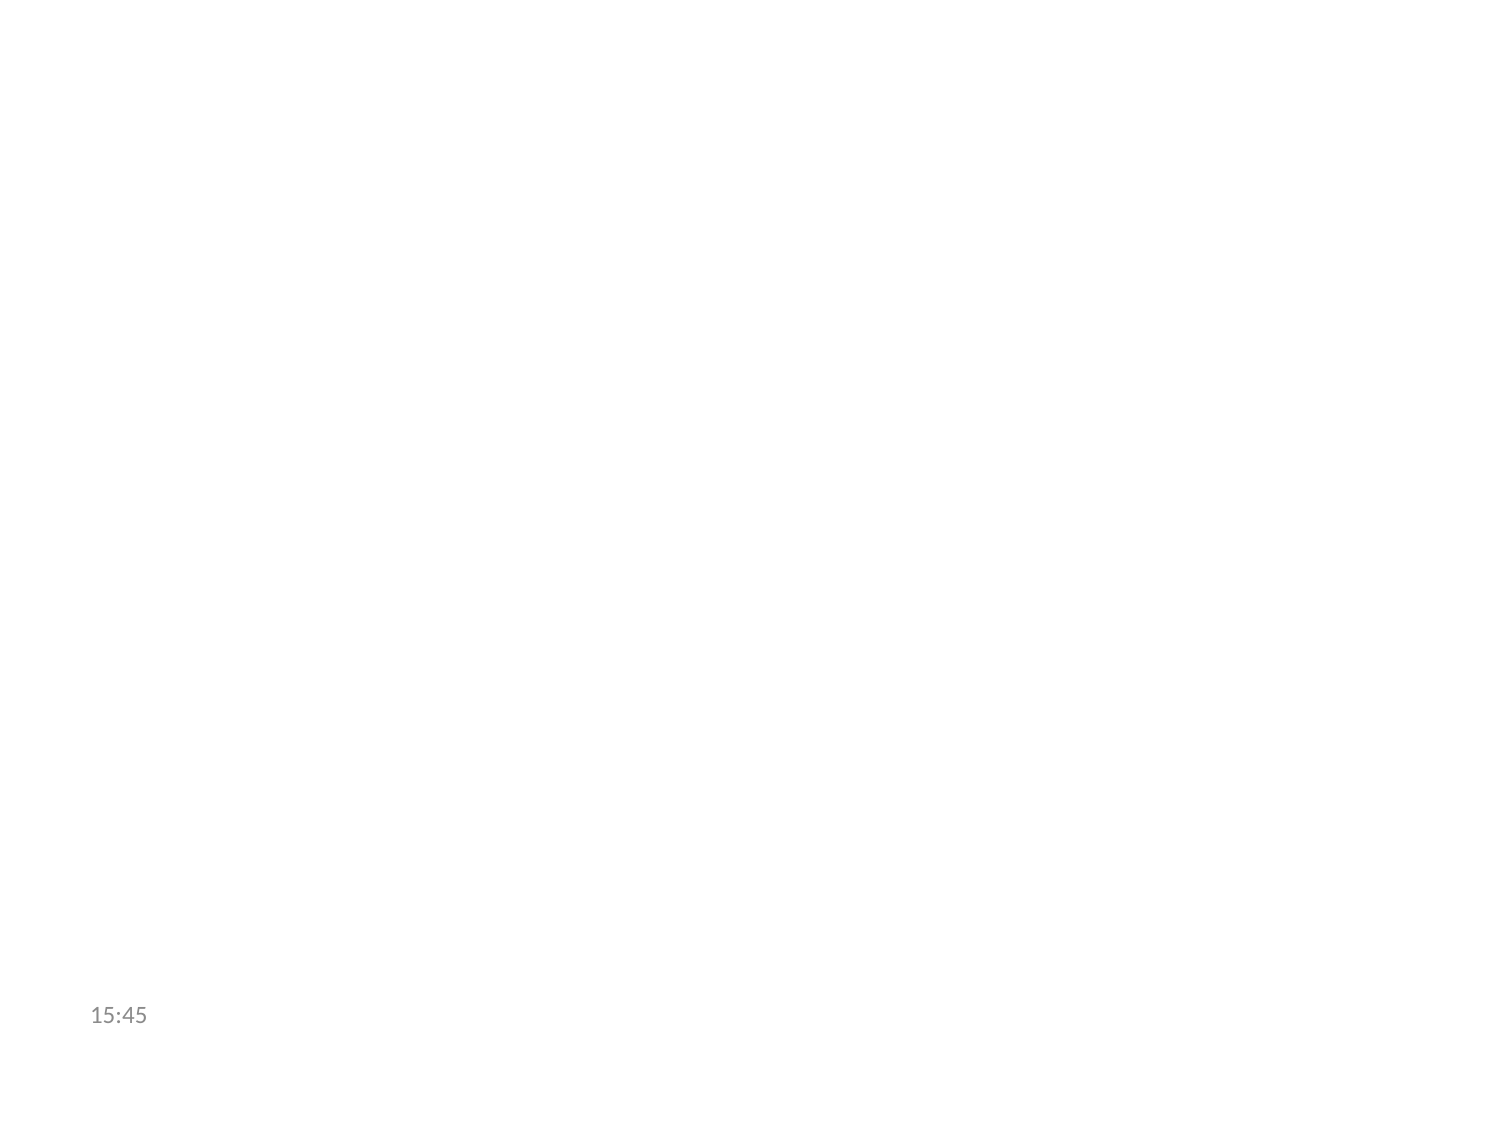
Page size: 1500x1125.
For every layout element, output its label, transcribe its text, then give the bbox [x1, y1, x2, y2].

text_box 15:35 [75, 983, 425, 1044]
